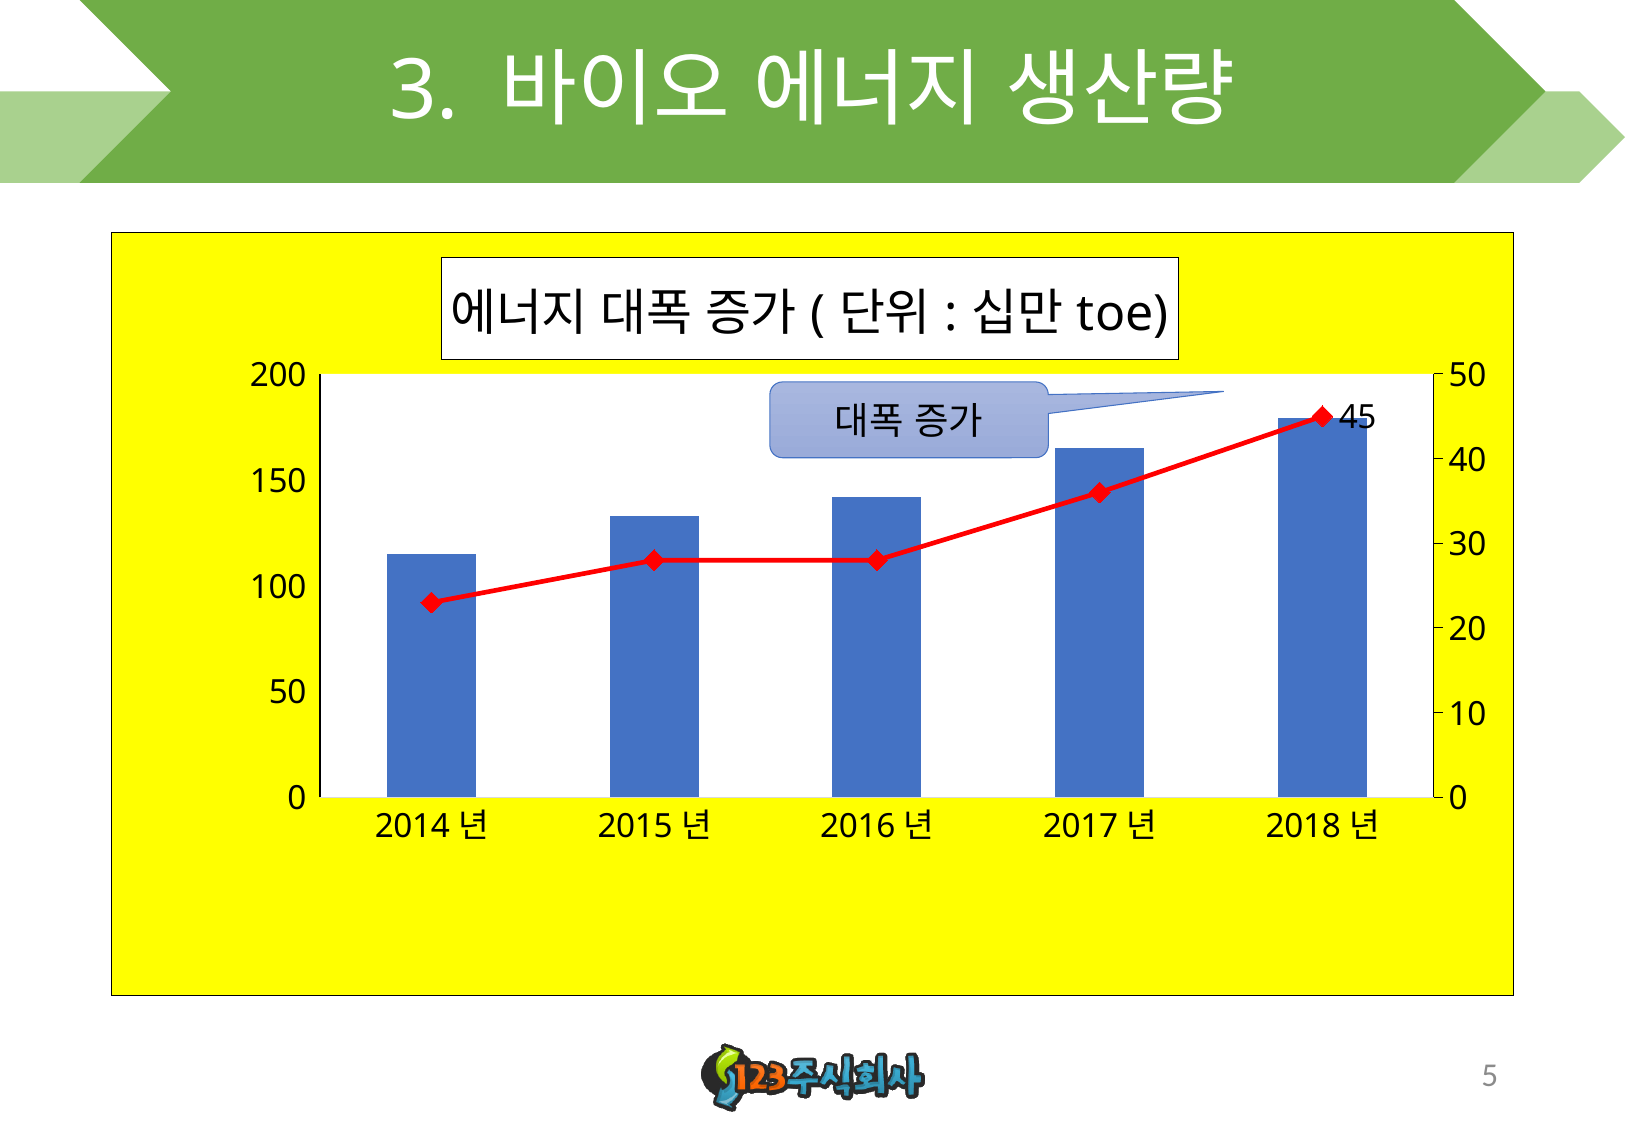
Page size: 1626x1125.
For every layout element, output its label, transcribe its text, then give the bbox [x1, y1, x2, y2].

chart [111, 232, 1514, 996]
slide_number 5 [1147, 1042, 1514, 1103]
picture [690, 1031, 935, 1122]
title 3. 바이오 에너지 생산량 [0, 0, 1625, 183]
